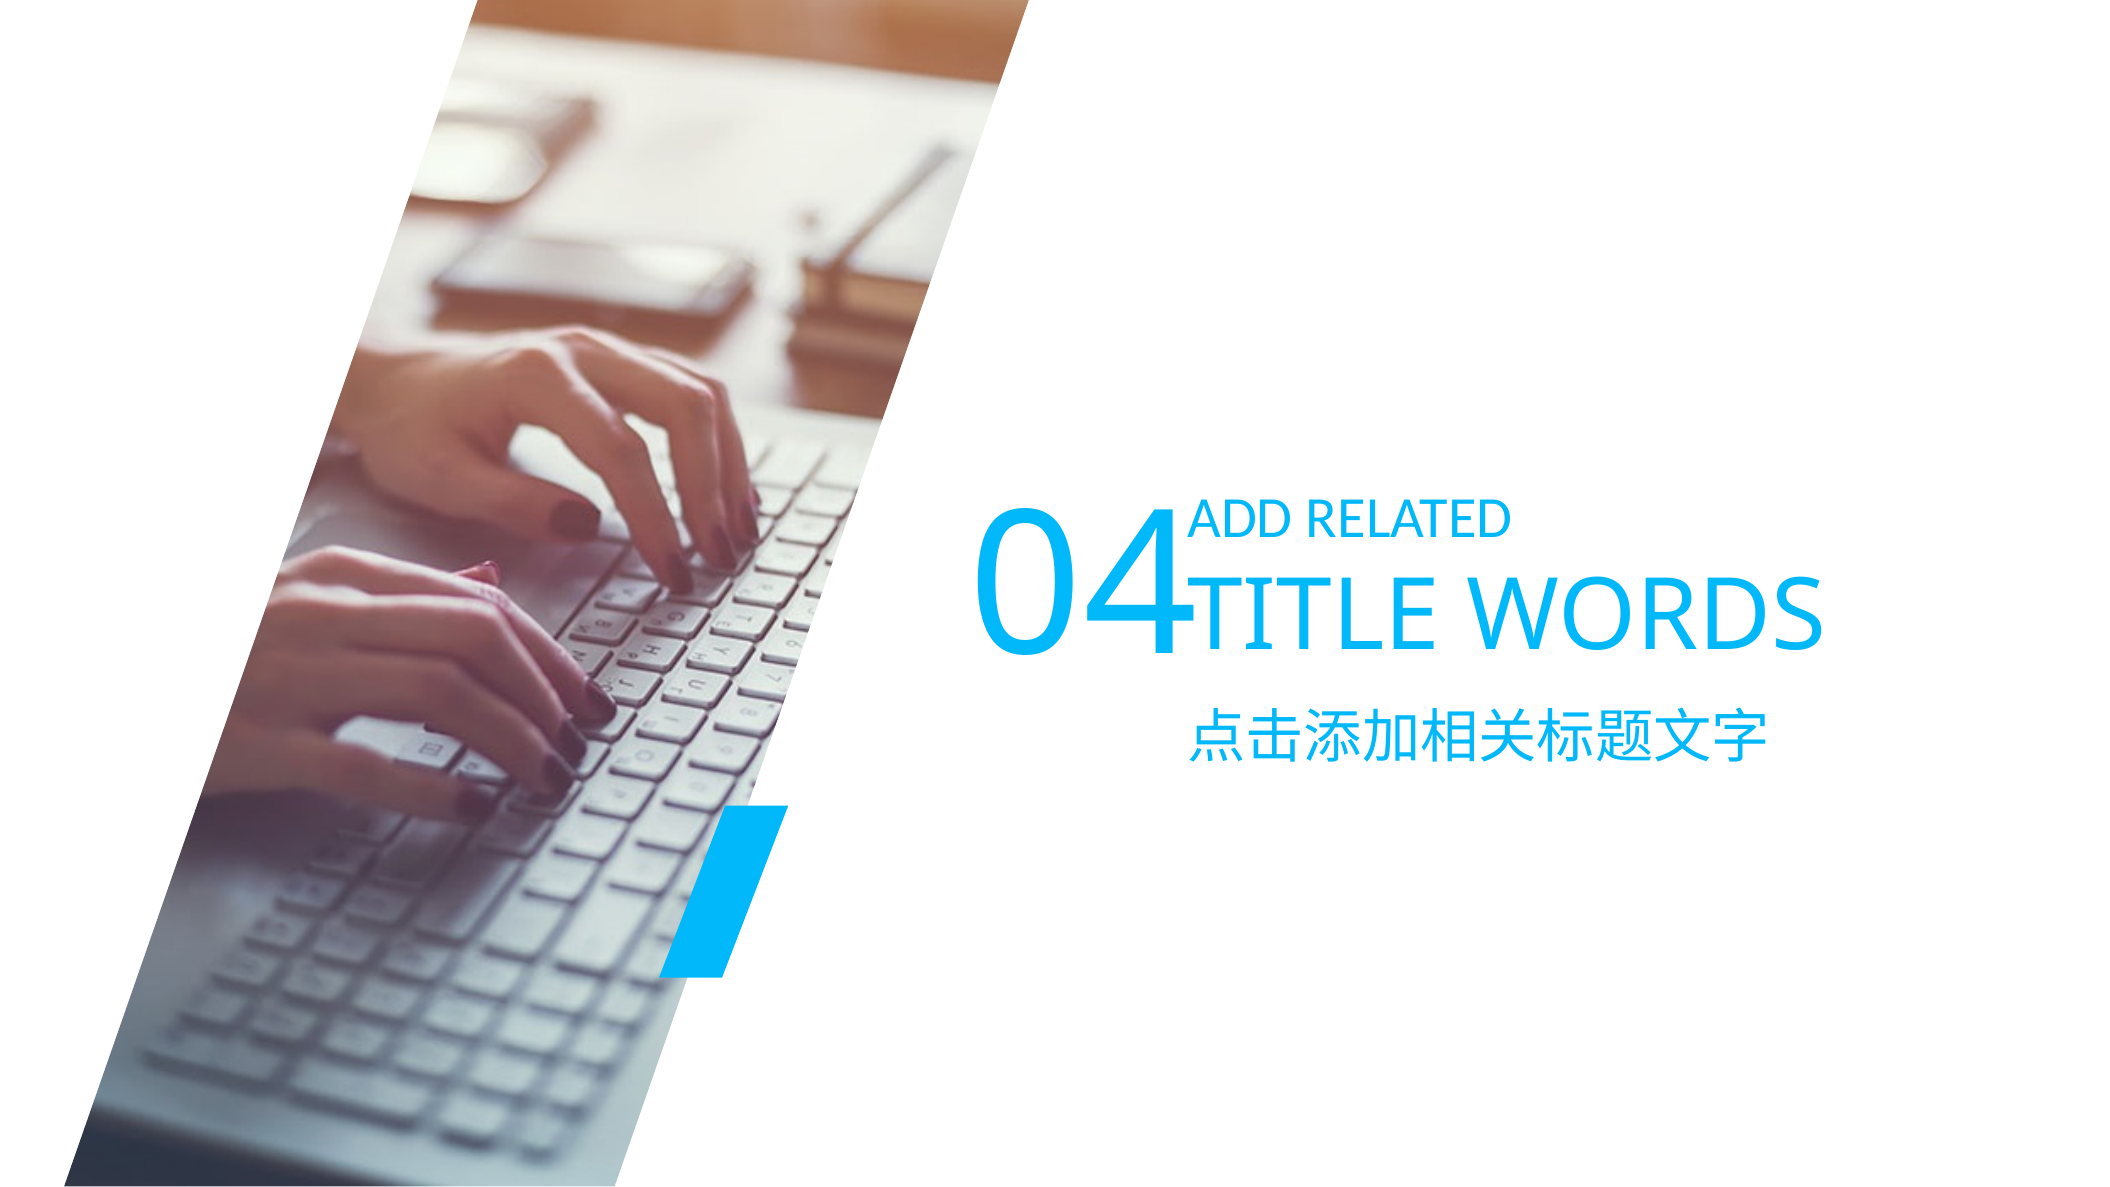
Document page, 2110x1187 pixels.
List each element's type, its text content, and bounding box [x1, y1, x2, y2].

text_box ADD RELATED TITLE WORDS [1271, 471, 1947, 677]
text_box 04 [1029, 446, 1271, 702]
text_box 点击添加相关标题文字 [1172, 692, 1808, 777]
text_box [64, 0, 1029, 1187]
